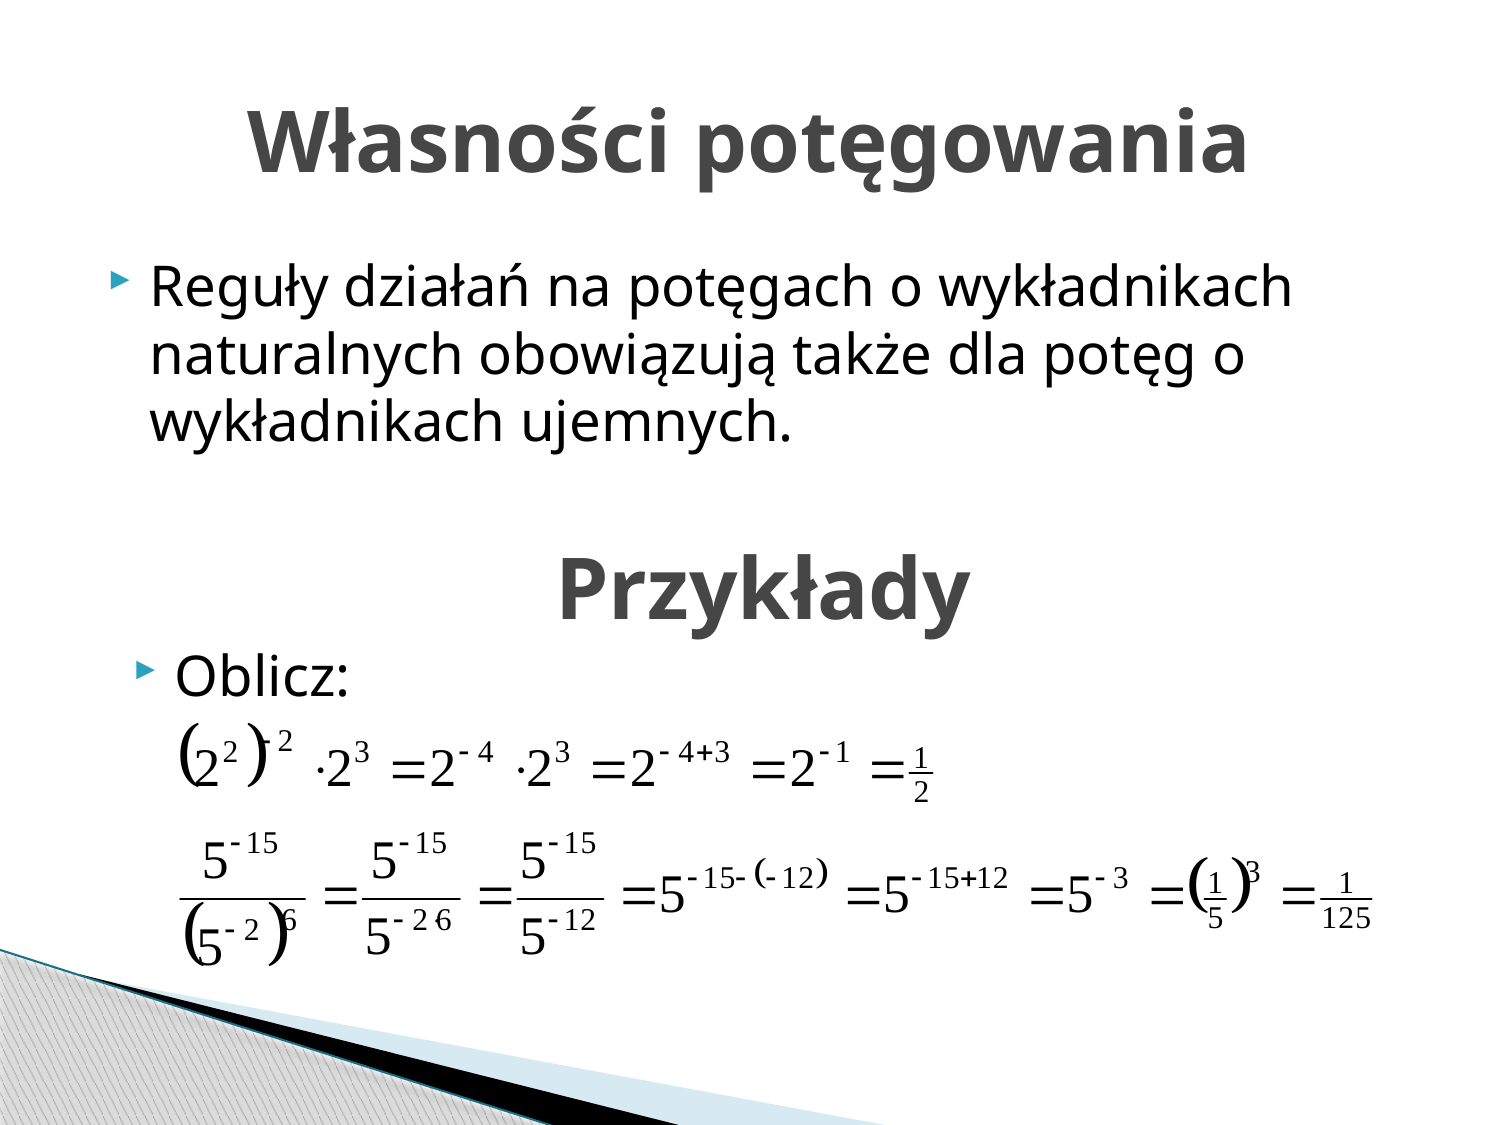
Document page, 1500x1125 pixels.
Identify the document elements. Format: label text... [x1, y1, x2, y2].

text_box Oblicz: [100, 633, 1451, 882]
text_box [170, 715, 1385, 988]
title Własności potęgowania [75, 45, 1425, 233]
list Reguły działań na potęgach o wykładnikach naturalnych obowiązują także dla potęg o wykładnikach ujemnych. [75, 243, 1425, 492]
text_box Przykłady [88, 491, 1439, 680]
